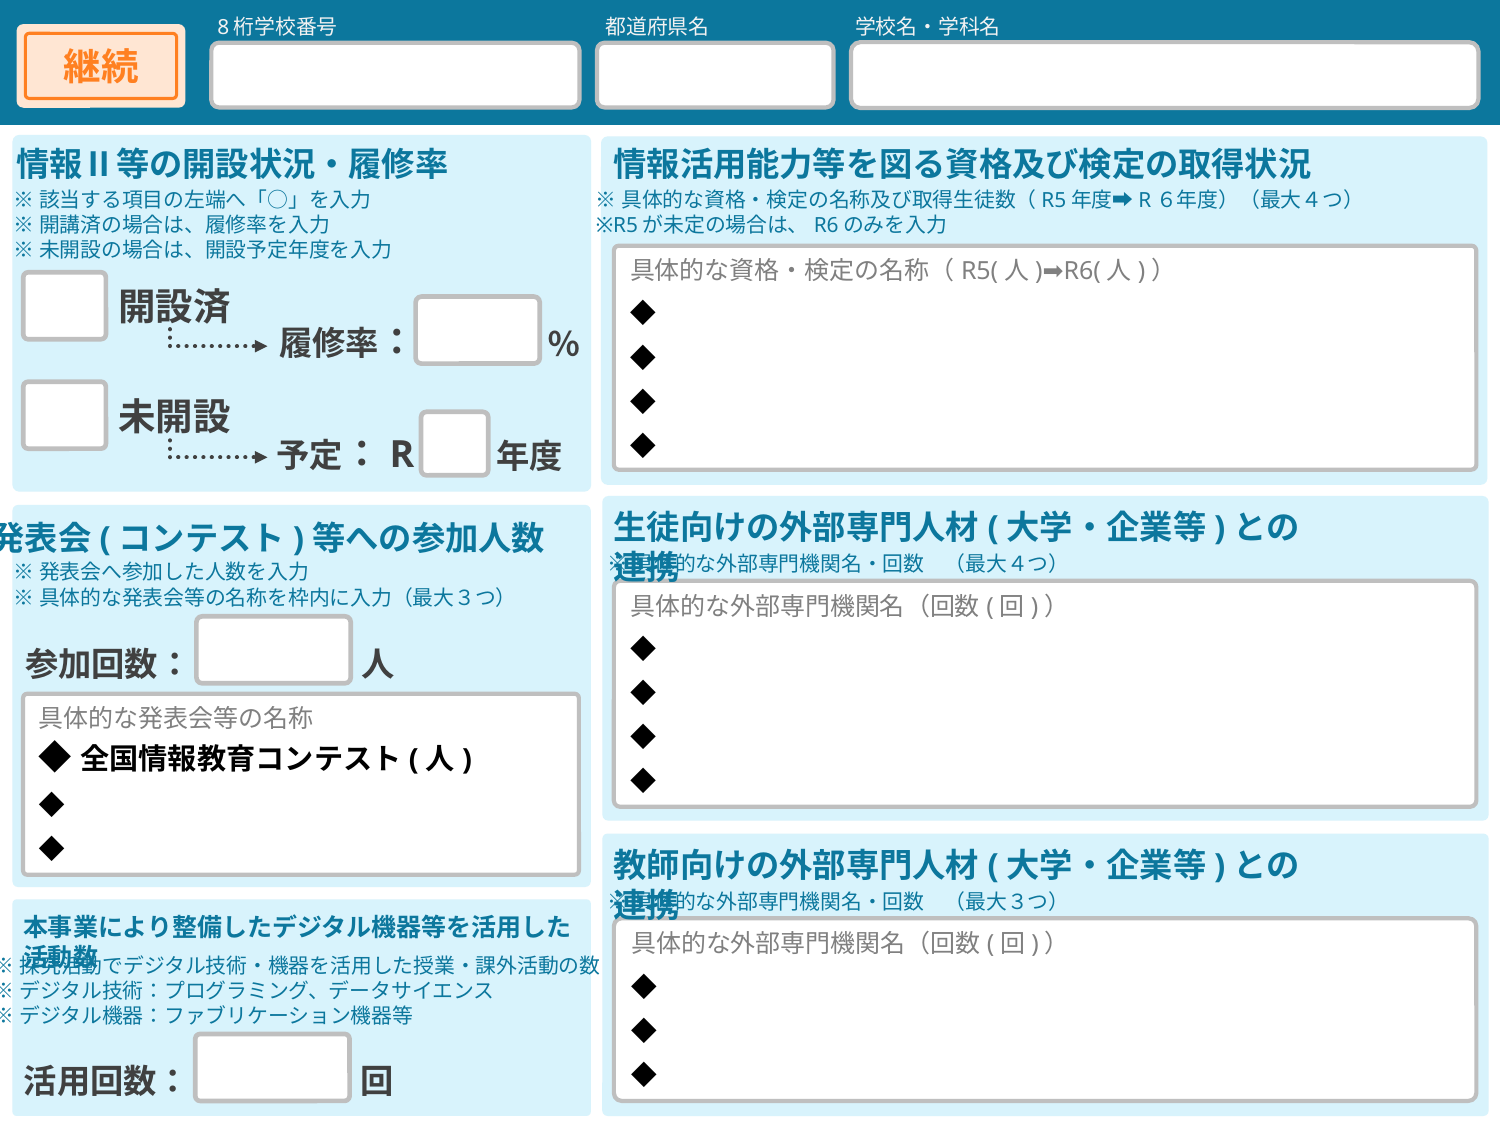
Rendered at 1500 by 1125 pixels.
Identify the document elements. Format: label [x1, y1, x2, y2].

text_box [0, 0, 1500, 126]
text_box [11, 898, 592, 1117]
picture [0, 1008, 9, 1022]
text_box [601, 495, 1490, 822]
text_box [600, 135, 1488, 486]
picture [0, 958, 9, 972]
text_box [11, 134, 592, 493]
text_box [11, 504, 592, 888]
text_box [601, 833, 1490, 1117]
picture [0, 983, 9, 997]
